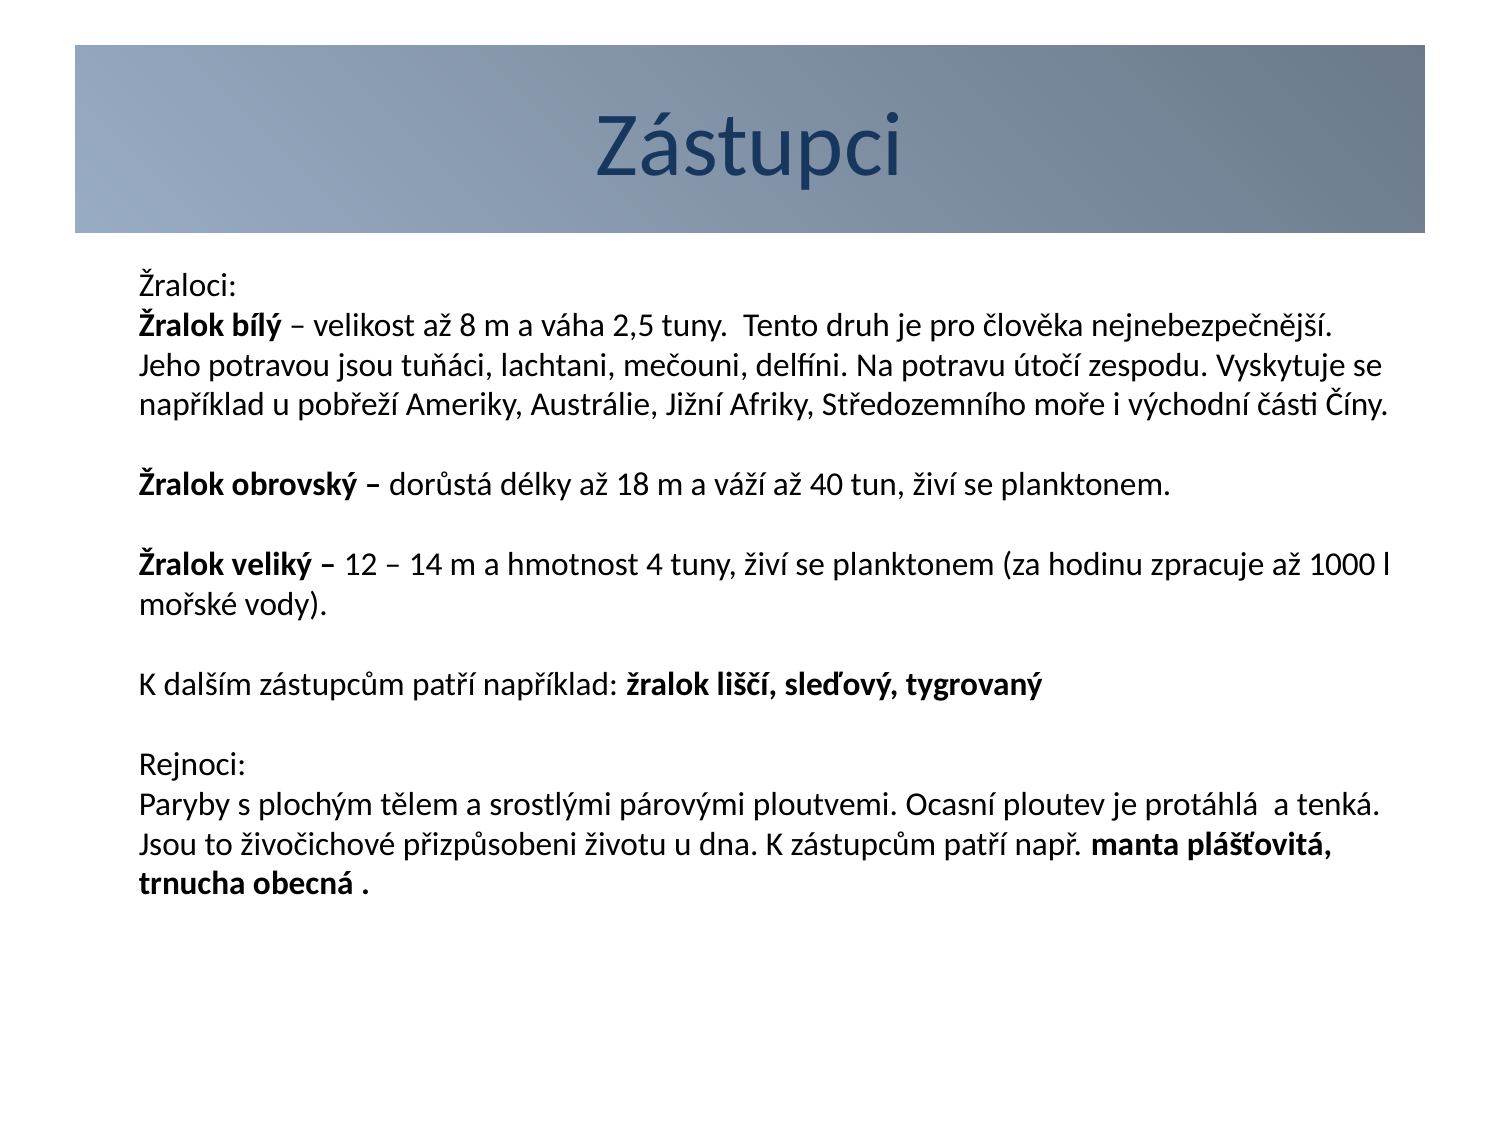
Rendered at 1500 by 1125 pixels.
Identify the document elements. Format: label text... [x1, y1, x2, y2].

title Zástupci [75, 45, 1425, 233]
text_box Žraloci: Žralok bílý – velikost až 8 m a váha 2,5 tuny. Tento druh je pro člověka nejnebezpečnější. Jeho potravou jsou tuňáci, lachtani, mečouni, delfíni. Na potravu útočí zespodu. Vyskytuje se například u pobřeží Ameriky, Austrálie, Jižní Afriky, Středozemního moře i východní části Číny. Žralok obrovský – dorůstá délky až 18 m a váží až 40 tun, živí se planktonem. Žralok veliký – 12 – 14 m a hmotnost 4 tuny, živí se planktonem (za hodinu zpracuje až 1000 l mořské vody). K dalším zástupcům patří například: žralok liščí, sleďový, tygrovaný Rejnoci: Paryby s plochým tělem a srostlými párovými ploutvemi. Ocasní ploutev je protáhlá a tenká. Jsou to živočichové přizpůsobeni životu u dna. K zástupcům patří např. manta plášťovitá, trnucha obecná . [123, 255, 1412, 949]
